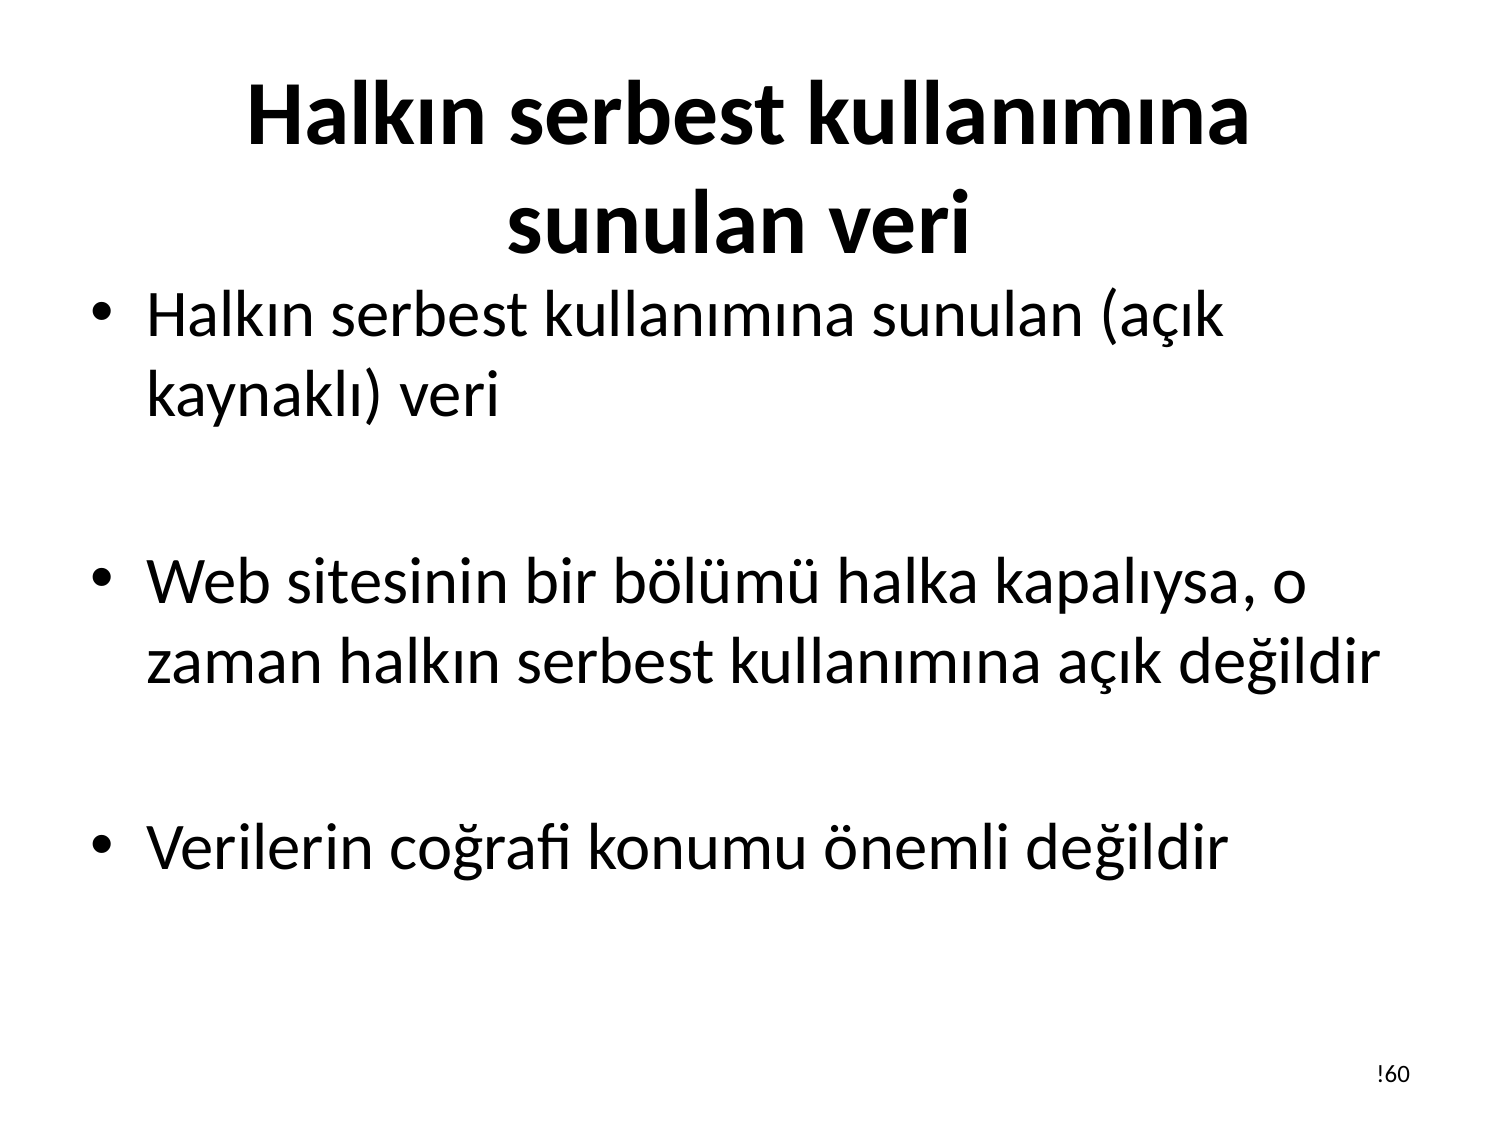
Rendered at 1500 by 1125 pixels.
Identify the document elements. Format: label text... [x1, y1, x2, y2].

slide_number !60 [1074, 1042, 1425, 1103]
list Halkın serbest kullanımına sunulan (açık kaynaklı) veri Web sitesinin bir bölümü halka kapalıysa, o zaman halkın serbest kullanımına açık değildir Verilerin coğrafi konumu önemli değildir [75, 262, 1425, 1005]
title Halkın serbest kullanımına sunulan veri [75, 45, 1425, 233]
